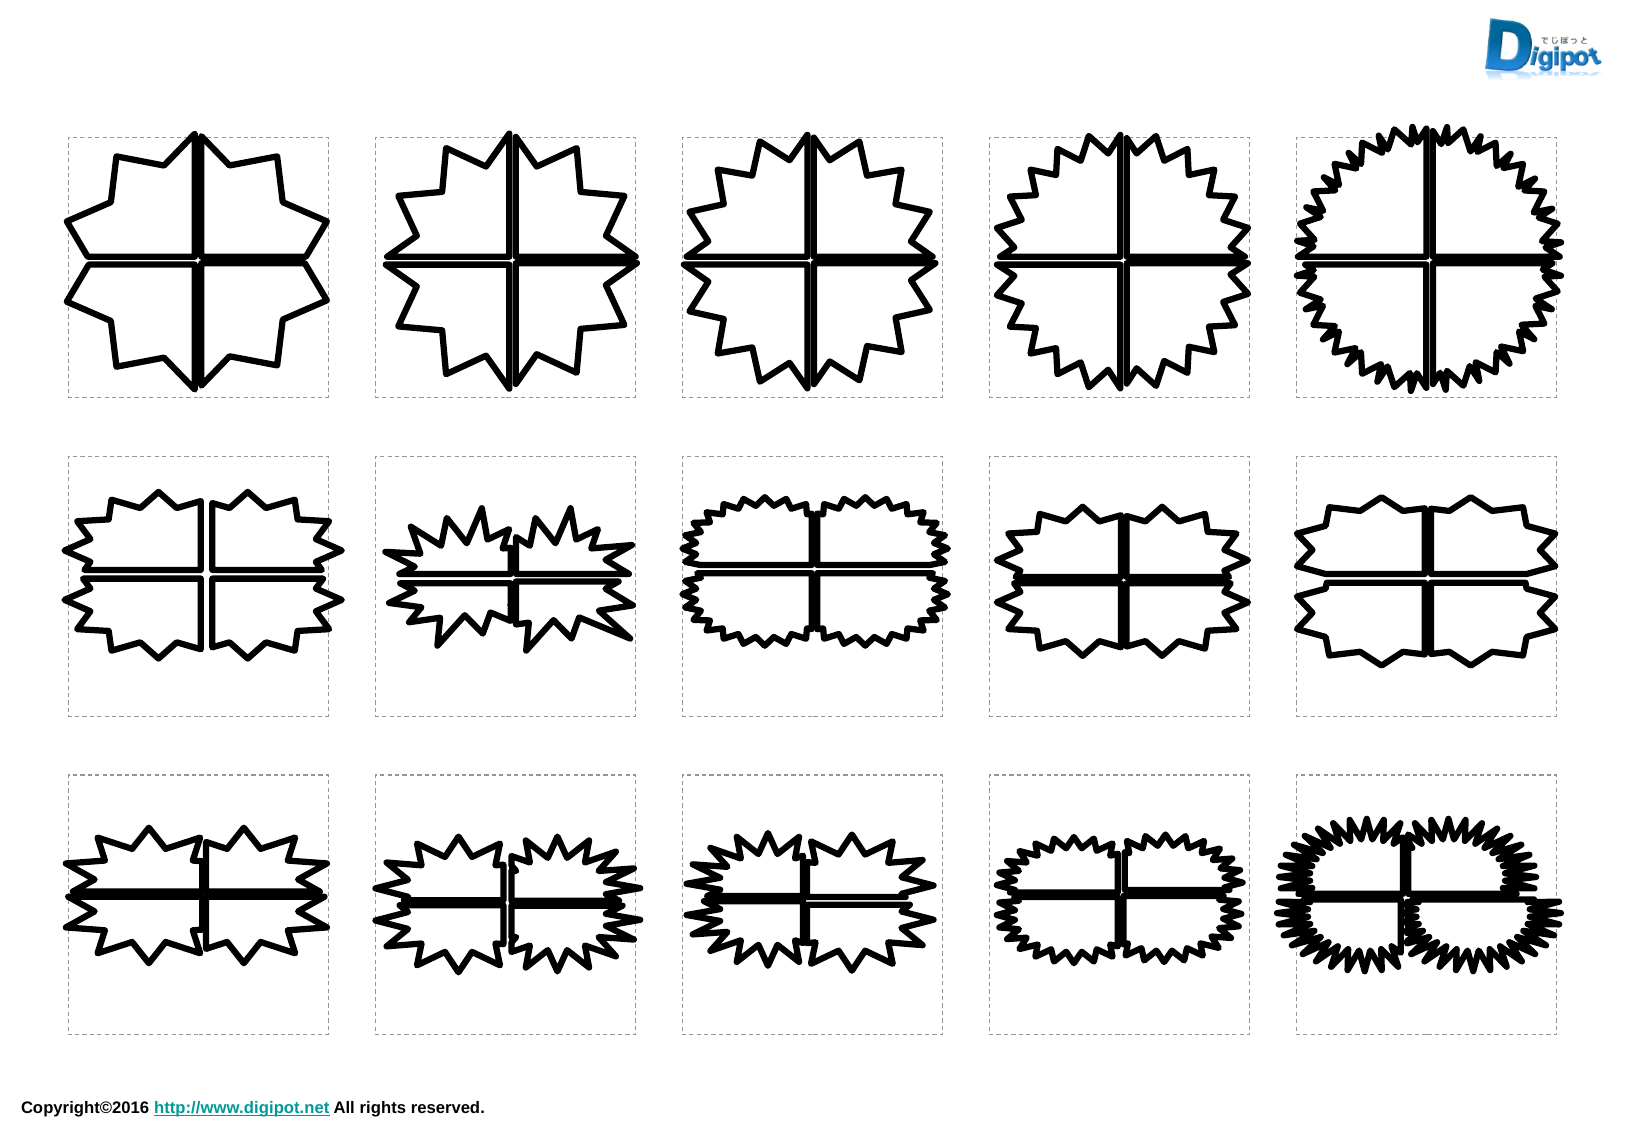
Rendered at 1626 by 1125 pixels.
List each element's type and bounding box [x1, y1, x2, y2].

text_box [680, 495, 814, 568]
text_box [509, 834, 643, 903]
text_box [994, 262, 1123, 391]
text_box [994, 132, 1123, 259]
text_box [1276, 816, 1406, 896]
text_box [804, 832, 936, 900]
text_box [811, 261, 938, 387]
text_box [199, 134, 329, 259]
text_box [386, 581, 513, 648]
text_box [1428, 580, 1558, 668]
text_box [1124, 505, 1251, 580]
text_box [513, 579, 635, 653]
text_box [994, 895, 1120, 966]
text_box [1122, 832, 1245, 892]
text_box [383, 262, 512, 391]
text_box [62, 576, 203, 661]
text_box [63, 825, 204, 894]
text_box [373, 834, 506, 903]
text_box [1121, 893, 1244, 965]
text_box [1295, 124, 1429, 259]
text_box [994, 505, 1124, 580]
text_box [680, 571, 814, 648]
text_box [1124, 581, 1251, 658]
text_box [62, 490, 203, 573]
text_box [1124, 261, 1251, 388]
text_box [994, 581, 1124, 658]
text_box [1405, 897, 1563, 974]
text_box [513, 506, 634, 577]
text_box [199, 261, 329, 388]
text_box [1294, 580, 1427, 668]
text_box [204, 825, 329, 894]
text_box [385, 131, 512, 259]
text_box [1124, 133, 1251, 259]
text_box [64, 131, 197, 259]
text_box [383, 506, 513, 577]
text_box [210, 490, 344, 573]
text_box [1294, 495, 1427, 577]
text_box [509, 903, 643, 974]
picture [1485, 18, 1602, 82]
text_box [684, 899, 806, 968]
text_box [681, 262, 810, 391]
text_box [684, 132, 810, 259]
text_box [64, 262, 197, 392]
text_box [1274, 897, 1403, 974]
text_box [513, 134, 638, 259]
text_box [1428, 495, 1558, 577]
text_box [204, 894, 329, 966]
text_box [1430, 261, 1564, 392]
text_box [63, 894, 204, 966]
text_box [994, 834, 1120, 895]
text_box [1430, 125, 1564, 259]
text_box [1406, 816, 1539, 896]
text_box [811, 135, 935, 259]
text_box [684, 830, 806, 899]
text_box [513, 261, 639, 386]
text_box [805, 902, 936, 973]
text_box [373, 903, 506, 975]
text_box [815, 495, 950, 568]
text_box [815, 571, 950, 648]
text_box [1294, 262, 1429, 394]
text_box [210, 576, 344, 661]
